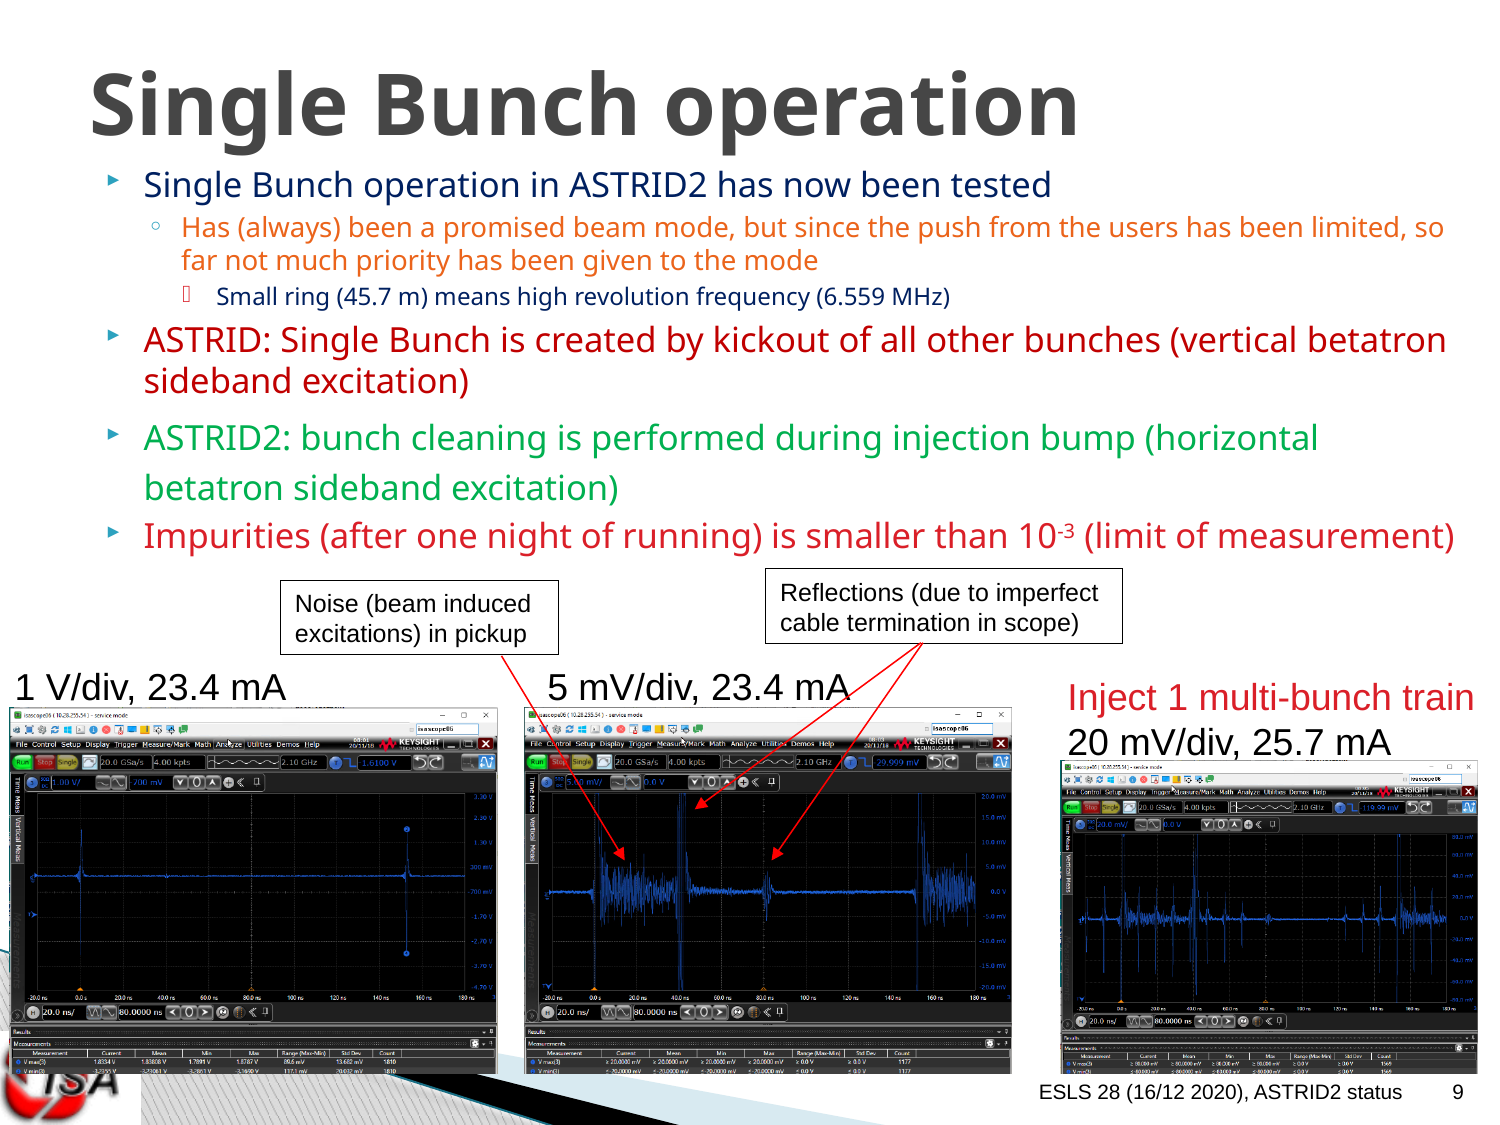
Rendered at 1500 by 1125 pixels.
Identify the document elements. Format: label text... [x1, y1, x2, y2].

slide_number 9 [1418, 1085, 1479, 1112]
list Single Bunch operation in ASTRID2 has now been tested Has (always) been a promised beam mode, but since the push from the users has been limited, so far not much priority has been given to the mode Small ring (45.7 m) means high revolution frequency (6.559 MHz) ASTRID: Single Bunch is created by kickout of all other bunches (vertical betatron sideband excitation) ASTRID2: bunch cleaning is performed during injection bump (horizontal betatron sideband excitation) Impurities (after one night of running) is smaller than 10-3 (limit of measurement) [75, 155, 1470, 601]
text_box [501, 655, 625, 861]
footer ESLS 28 (16/12 2020), ASTRID2 status [718, 1074, 1418, 1112]
text_box Reflections (due to imperfect cable termination in scope) [765, 568, 1123, 644]
picture [523, 706, 1012, 1075]
text_box 5 mV/div, 23.4 mA [625, 655, 688, 706]
picture [0, 707, 498, 1125]
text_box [771, 642, 924, 861]
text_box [694, 642, 771, 810]
text_box 1 V/div, 23.4 mA [0, 655, 302, 716]
title Single Bunch operation [75, 31, 1425, 171]
text_box Noise (beam induced excitations) in pickup [280, 580, 559, 655]
picture [1060, 759, 1479, 1075]
text_box Inject 1 multi-bunch train 20 mV/div, 25.7 mA [1052, 665, 1491, 770]
